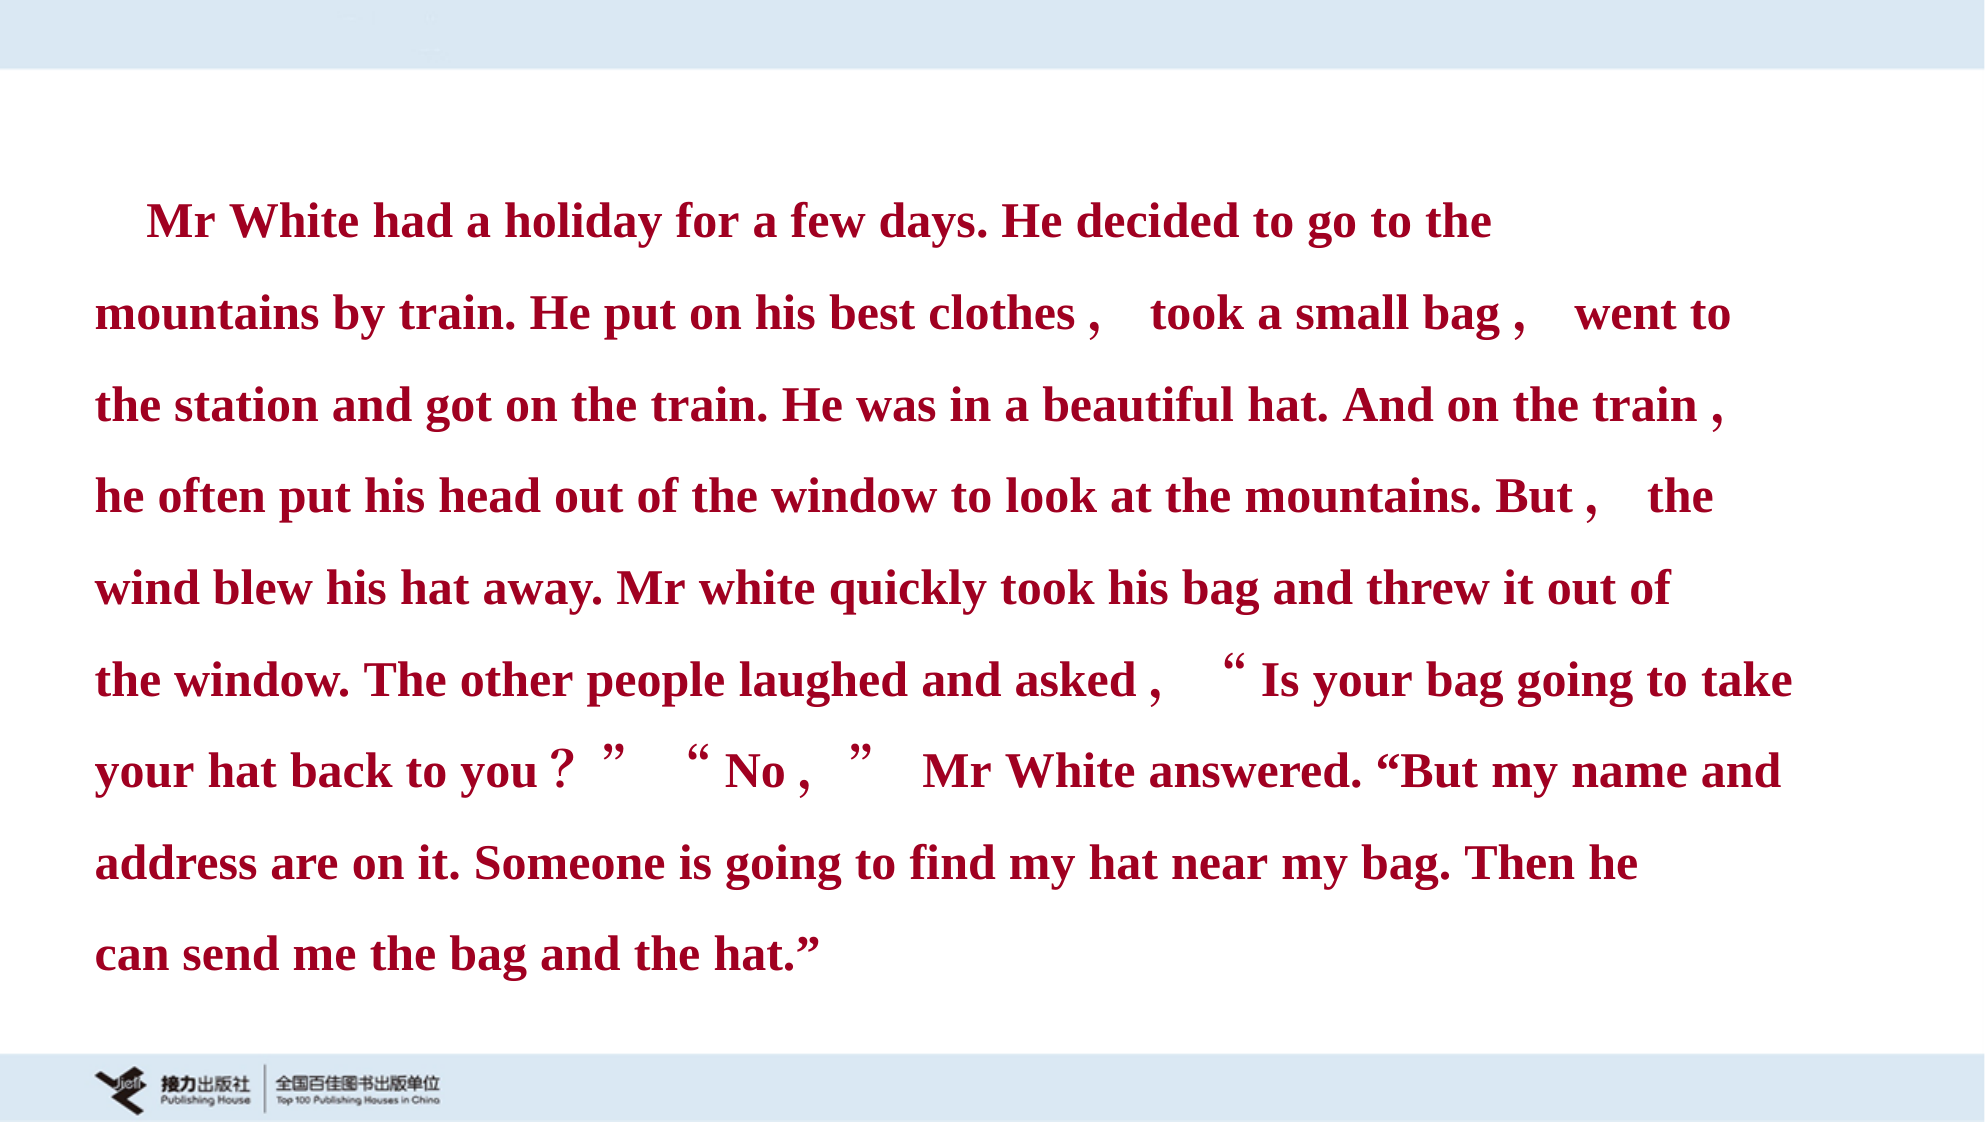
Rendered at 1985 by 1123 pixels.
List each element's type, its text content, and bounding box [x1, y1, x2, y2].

text_box Mr White had a holiday for a few days. He decided to go to the mountains by train. He put on his best clothes，took a small bag，went to the station and got on the train. He was in a beautiful hat. And on the train， he often put his head out of the window to look at the mountains. But，the wind blew his hat away. Mr white quickly took his bag and threw it out of the window. The other people laughed and asked，“Is your bag going to take your hat back to you？” “No，” Mr White answered. “But my name and address are on it. Someone is going to find my hat near my bag. Then he can send me the bag and the hat.” [94, 156, 1892, 981]
picture [0, 0, 1985, 1122]
